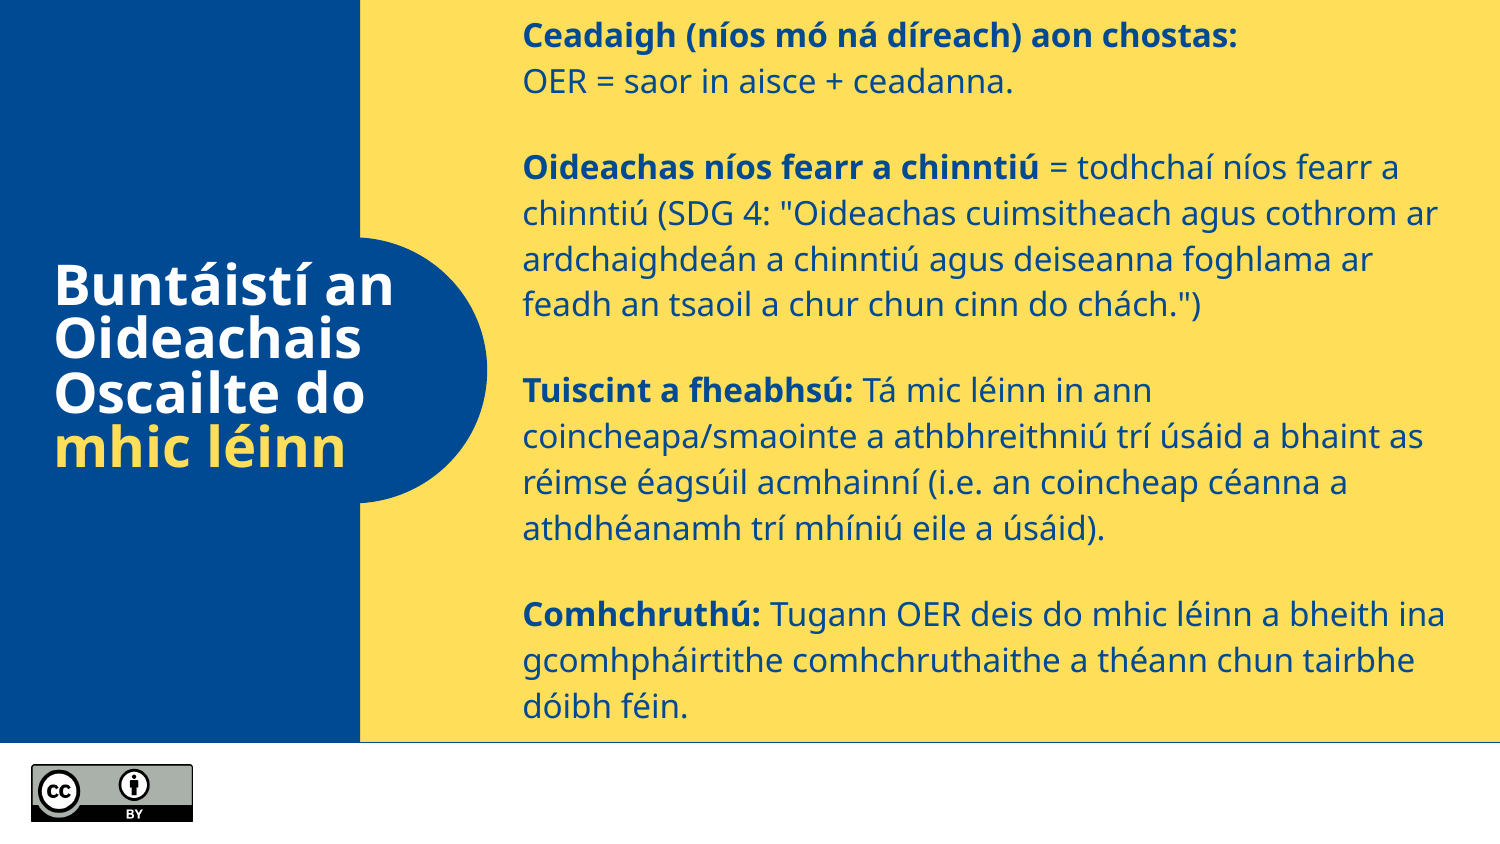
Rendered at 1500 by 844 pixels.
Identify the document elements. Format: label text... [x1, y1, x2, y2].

text_box Buntáistí an Oideachais Oscailte do mhic léinn [38, 246, 421, 493]
picture [31, 764, 193, 822]
text_box [304, 237, 401, 246]
text_box [0, 0, 361, 742]
text_box [421, 255, 488, 485]
text_box Ceadaigh (níos mó ná díreach) aon chostas: OER = saor in aisce + ceadanna. Oideachas níos fearr a chinntiú = todhchaí níos fearr a chinntiú (SDG 4: "Oideachas cuimsitheach agus cothrom ar ardchaighdeán a chinntiú agus deiseanna foghlama ar feadh an tsaoil a chur chun cinn do chách.") Tuiscint a fheabhsú: Tá mic léinn in ann coincheapa/smaointe a athbhreithniú trí úsáid a bhaint as réimse éagsúil acmhainní (i.e. an coincheap céanna a athdhéanamh trí mhíniú eile a úsáid). Comhchruthú: Tugann OER deis do mhic léinn a bheith ina gcomhpháirtithe comhchruthaithe a théann chun tairbhe dóibh féin. [507, 0, 1483, 740]
text_box [0, 750, 1500, 844]
text_box [300, 493, 405, 504]
